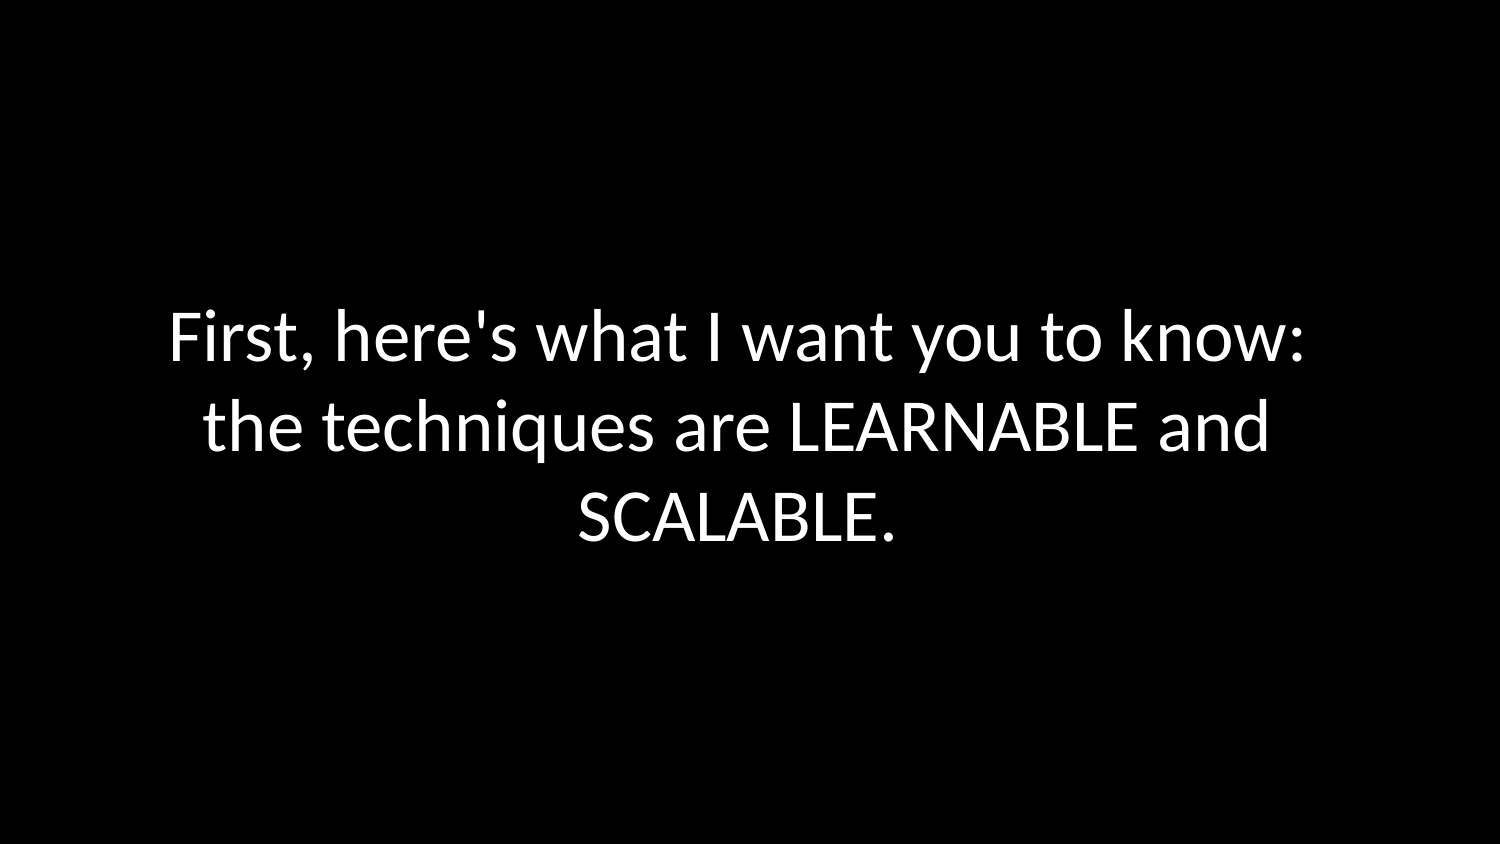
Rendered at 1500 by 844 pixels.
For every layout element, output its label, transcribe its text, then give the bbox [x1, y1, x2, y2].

title First, here's what I want you to know: the techniques are LEARNABLE and SCALABLE. [147, 257, 1329, 586]
